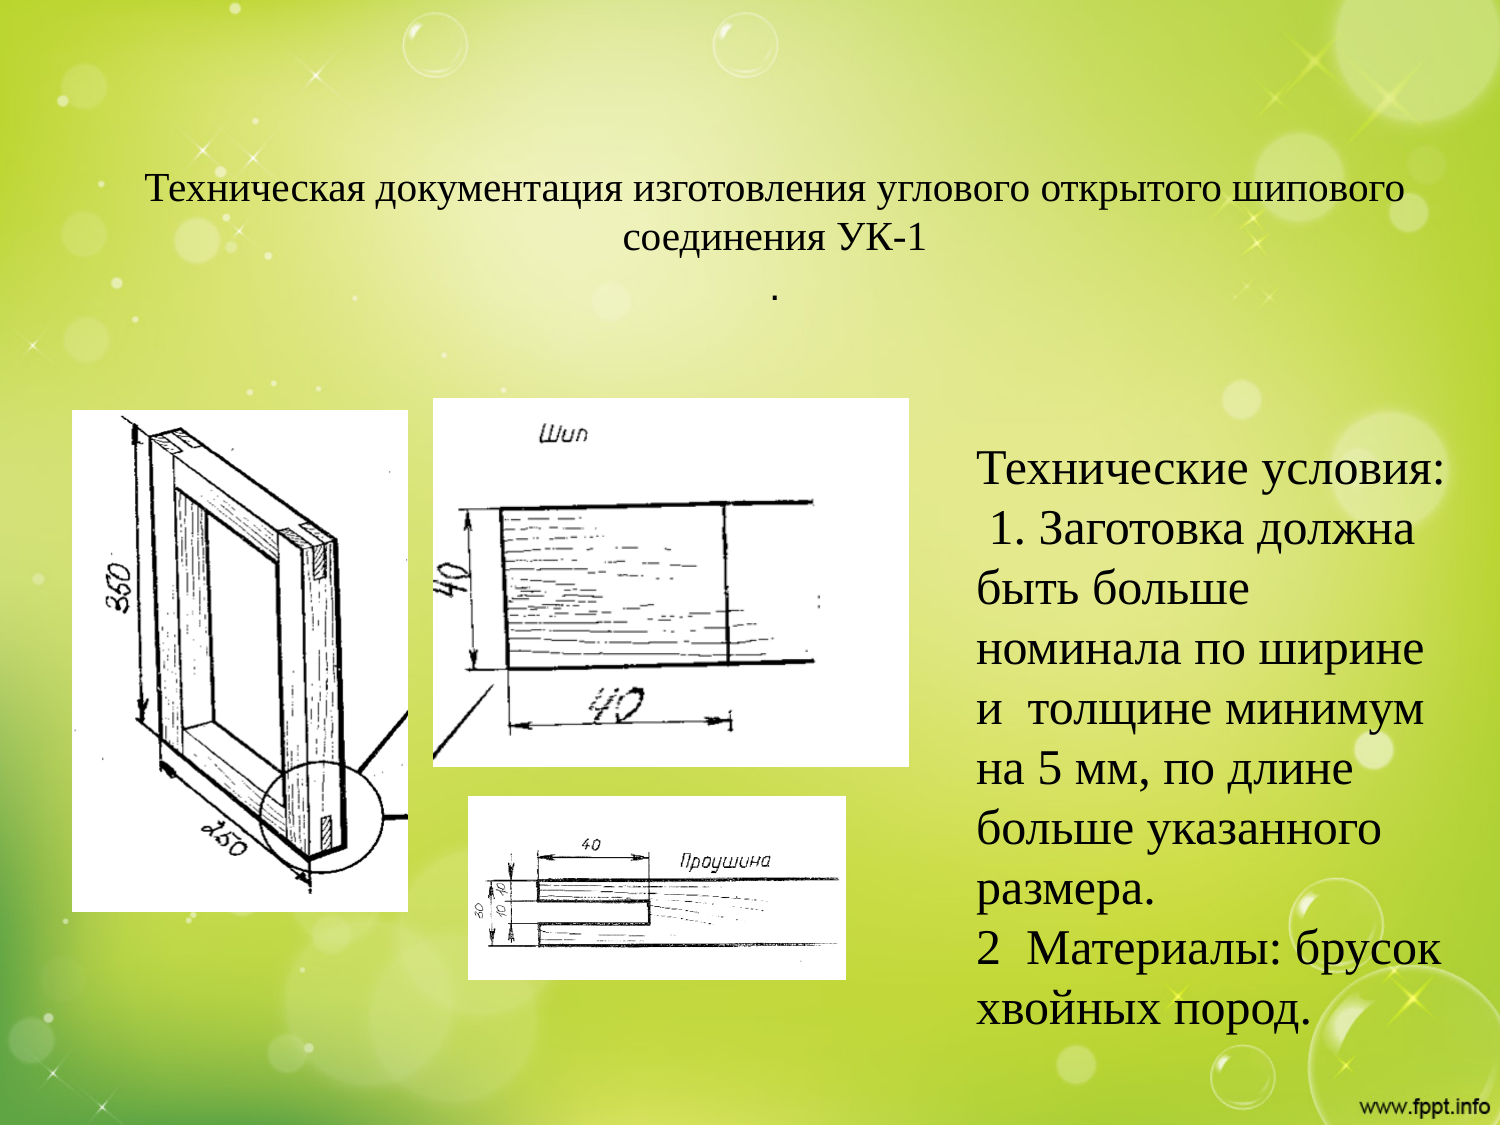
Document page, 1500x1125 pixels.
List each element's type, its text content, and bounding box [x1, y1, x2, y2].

picture [0, 0, 1500, 1125]
text_box Технические условия: 1. Заготовка должна быть больше номинала по ширине и толщине минимум на 5 мм, по длине больше указанного размера. 2 Материалы: брусок хвойных пород. [961, 391, 1465, 1042]
title Техническая документация изготовления углового открытого шипового соединения УК-1 . [49, 152, 1500, 317]
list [70, 409, 408, 912]
